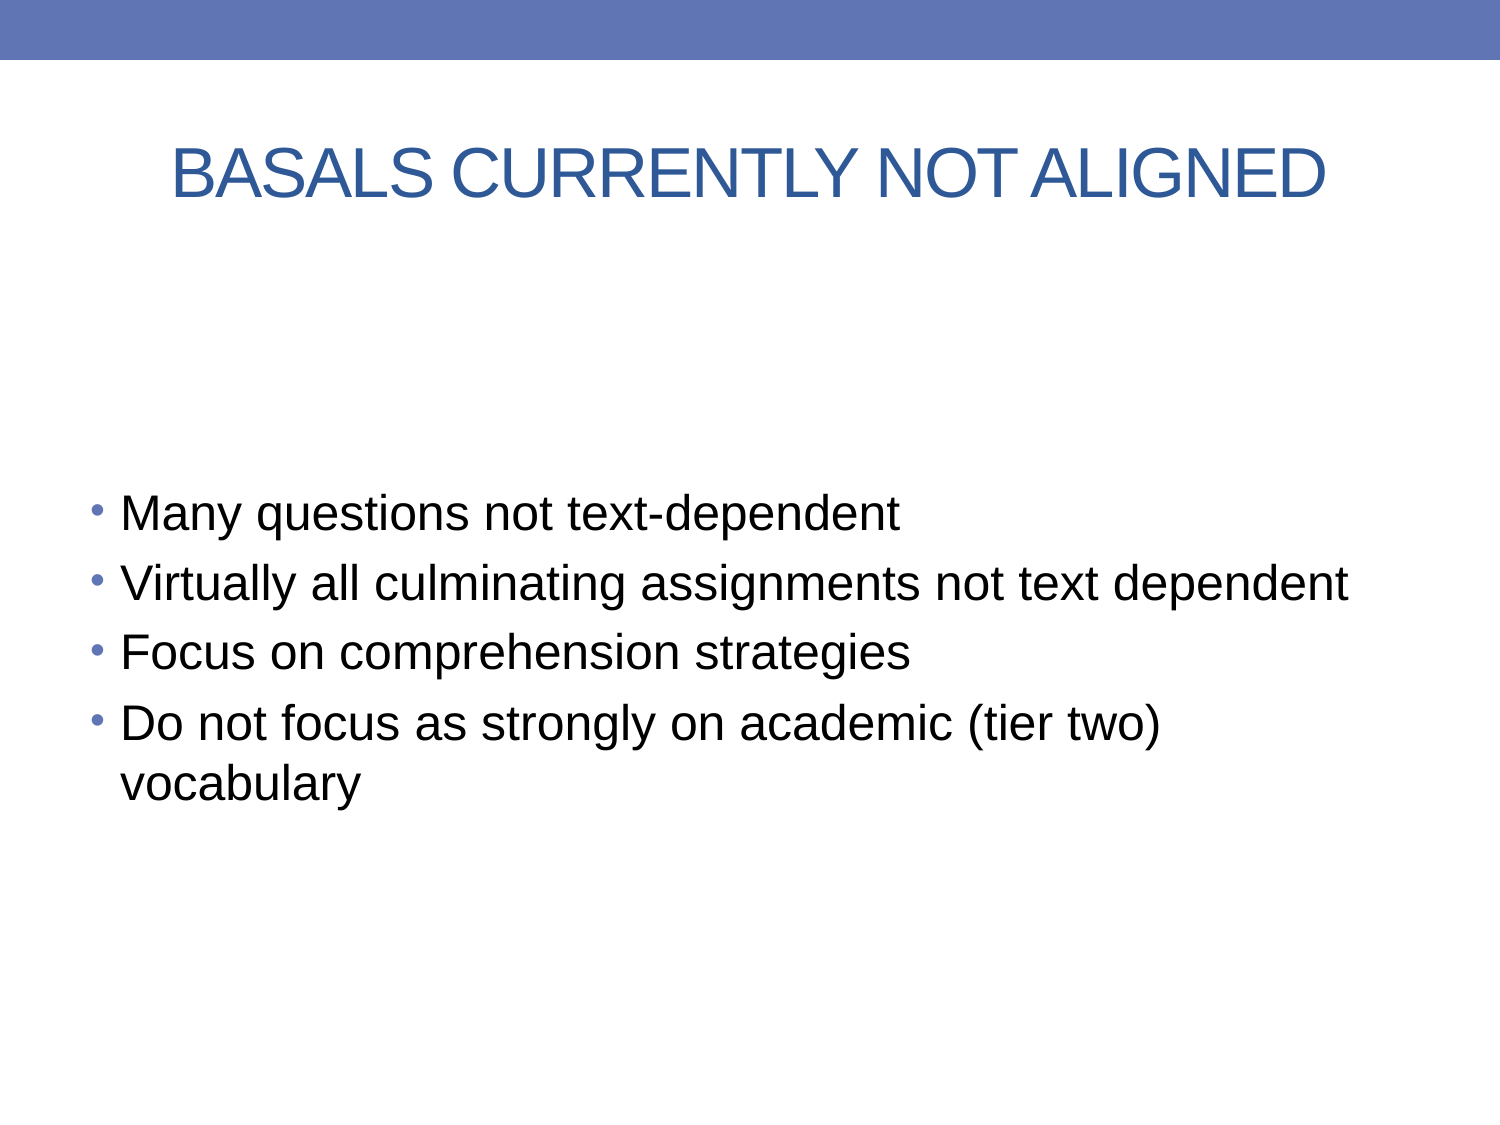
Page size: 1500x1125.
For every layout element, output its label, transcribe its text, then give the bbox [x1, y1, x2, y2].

title BASALS CURRENTLY NOT ALIGNED [75, 87, 1425, 250]
list Many questions not text-dependent Virtually all culminating assignments not text dependent Focus on comprehension strategies Do not focus as strongly on academic (tier two) vocabulary [75, 262, 1425, 1063]
